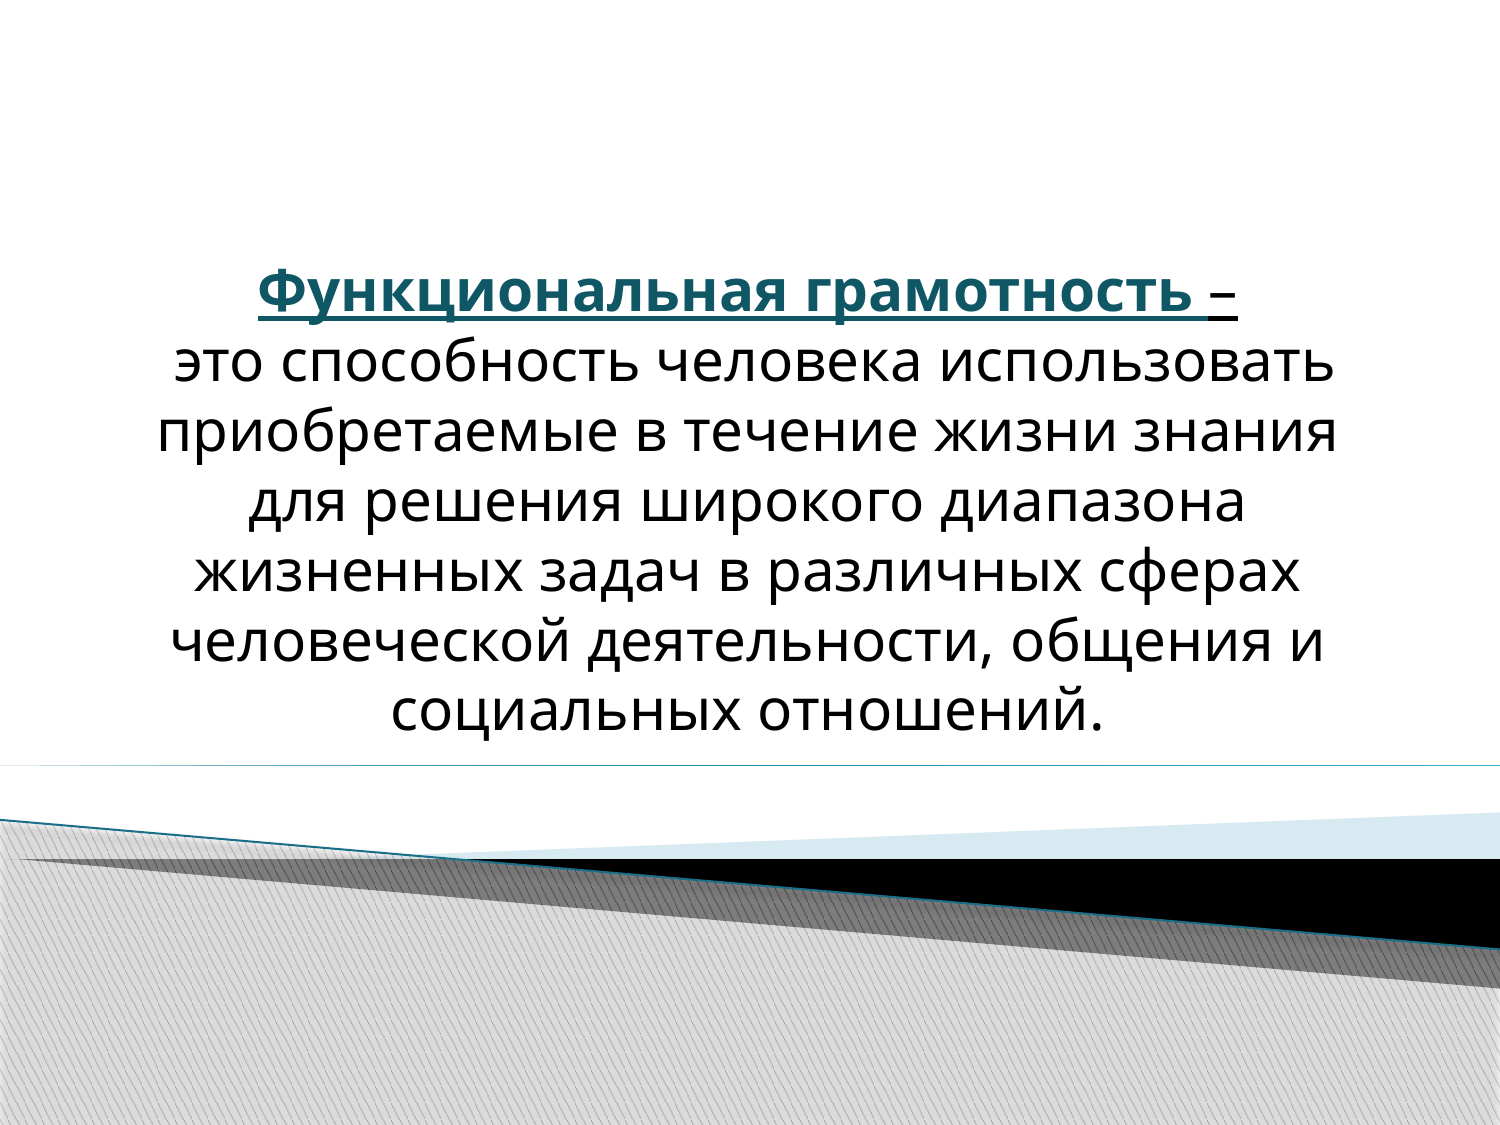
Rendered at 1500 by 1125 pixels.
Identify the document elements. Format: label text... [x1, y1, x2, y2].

title Функциональная грамотность – это способность человека использовать приобретаемые в течение жизни знания для решения широкого диапазона жизненных задач в различных сферах человеческой деятельности, общения и социальных отношений. [112, 199, 1383, 750]
picture [5, 859, 1500, 989]
